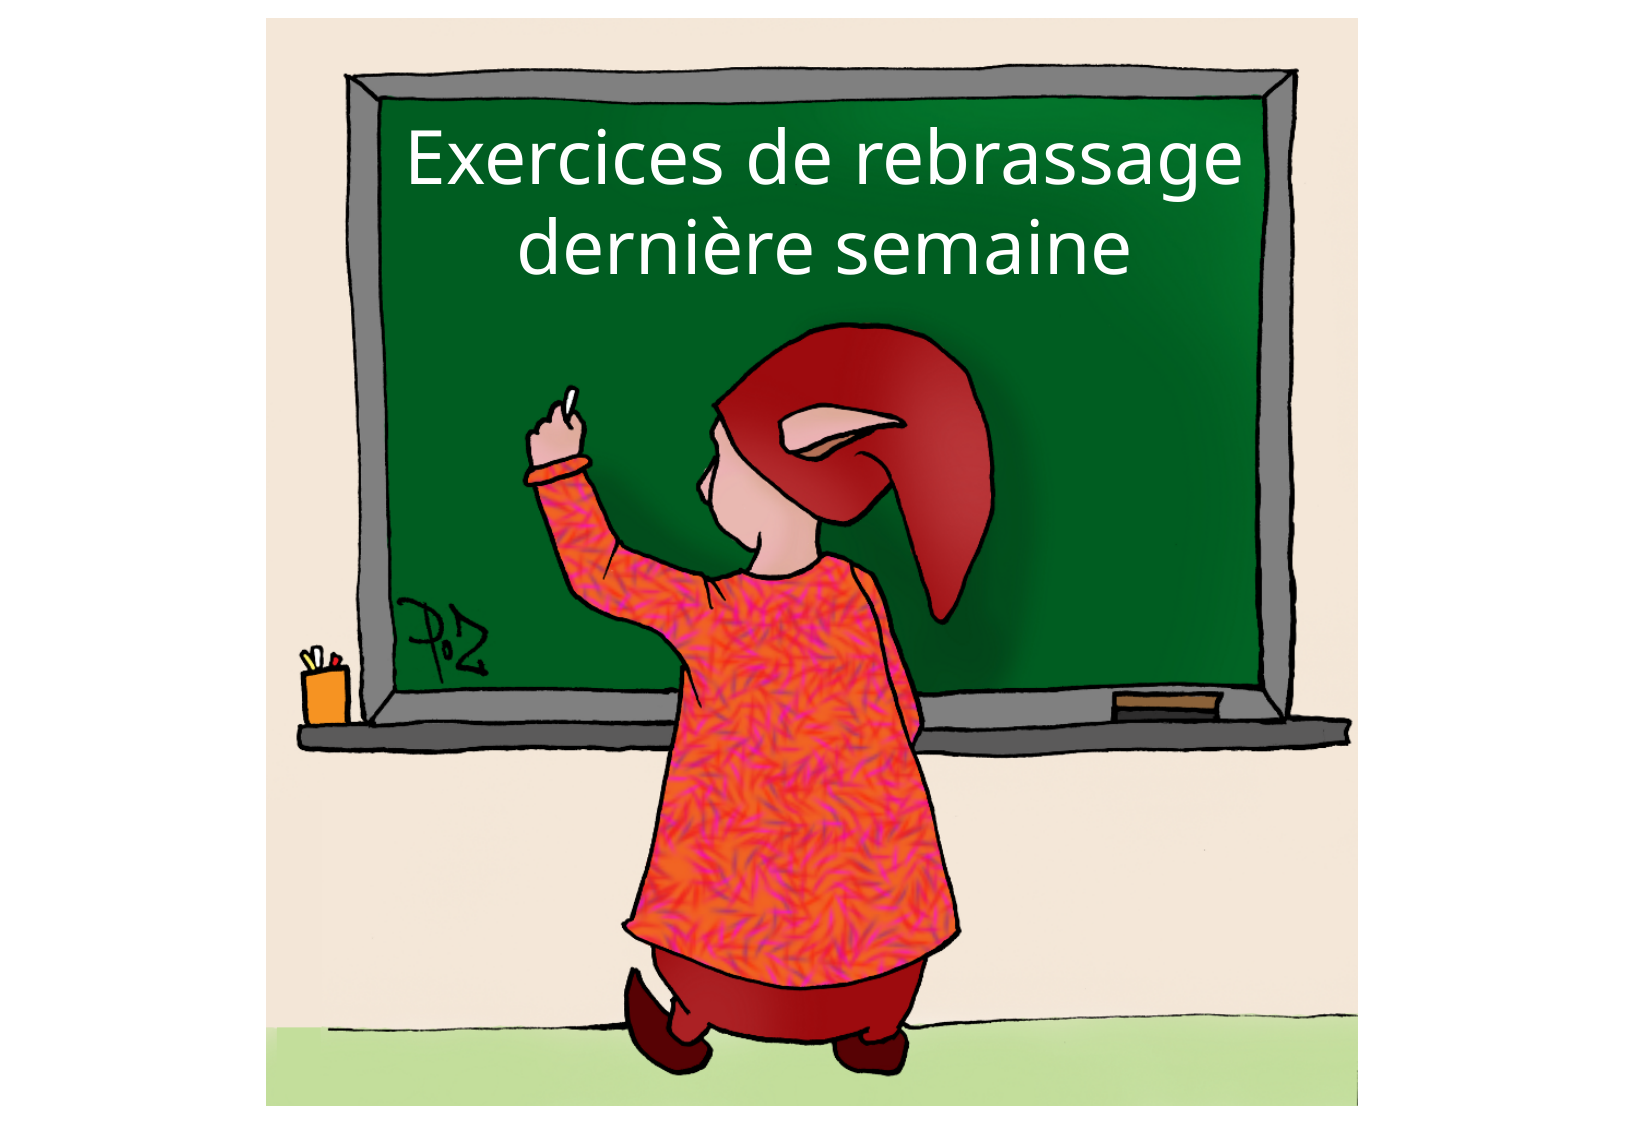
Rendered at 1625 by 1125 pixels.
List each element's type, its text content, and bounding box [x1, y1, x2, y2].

picture [266, 18, 1358, 1106]
text_box Exercices de rebrassage dernière semaine [377, 101, 1273, 297]
